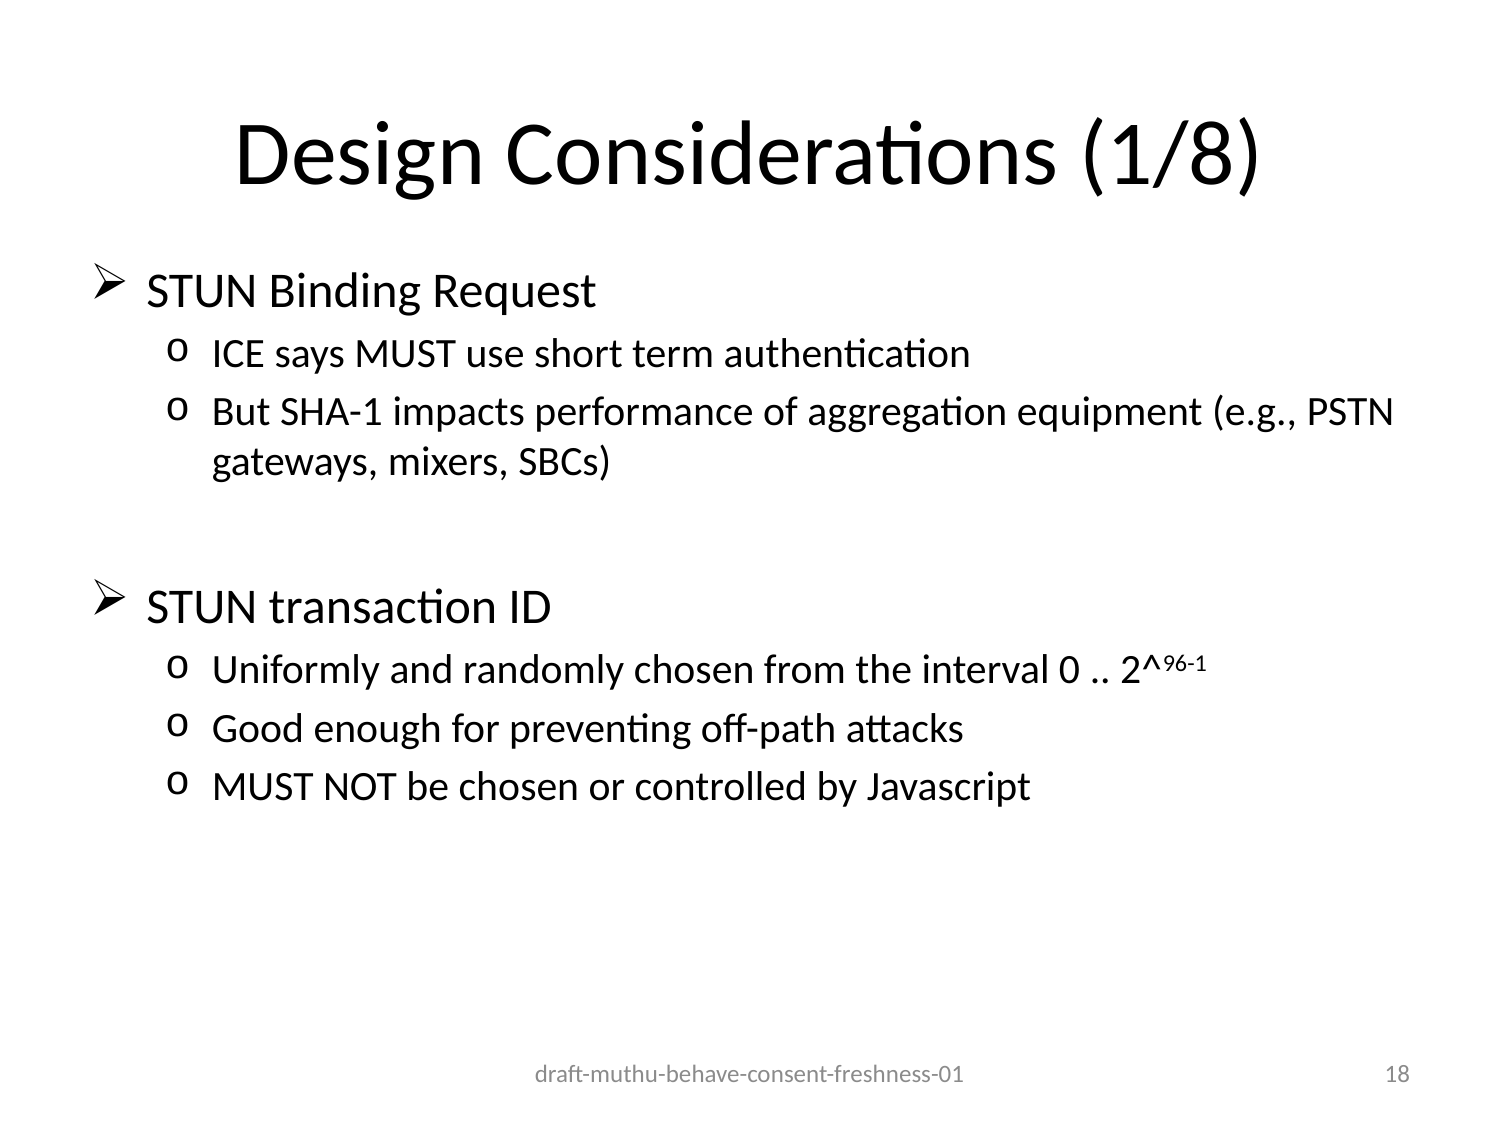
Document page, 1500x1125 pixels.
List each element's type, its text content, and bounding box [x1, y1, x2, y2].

list STUN Binding Request ICE says MUST use short term authentication But SHA-1 impacts performance of aggregation equipment (e.g., PSTN gateways, mixers, SBCs) STUN transaction ID Uniformly and randomly chosen from the interval 0 .. 2^96-1 Good enough for preventing off-path attacks MUST NOT be chosen or controlled by Javascript [74, 249, 1426, 1051]
slide_number 18 [1074, 1042, 1425, 1103]
footer draft-muthu-behave-consent-freshness-01 [512, 1042, 988, 1103]
title Design Considerations (1/8) [74, 69, 1426, 226]
